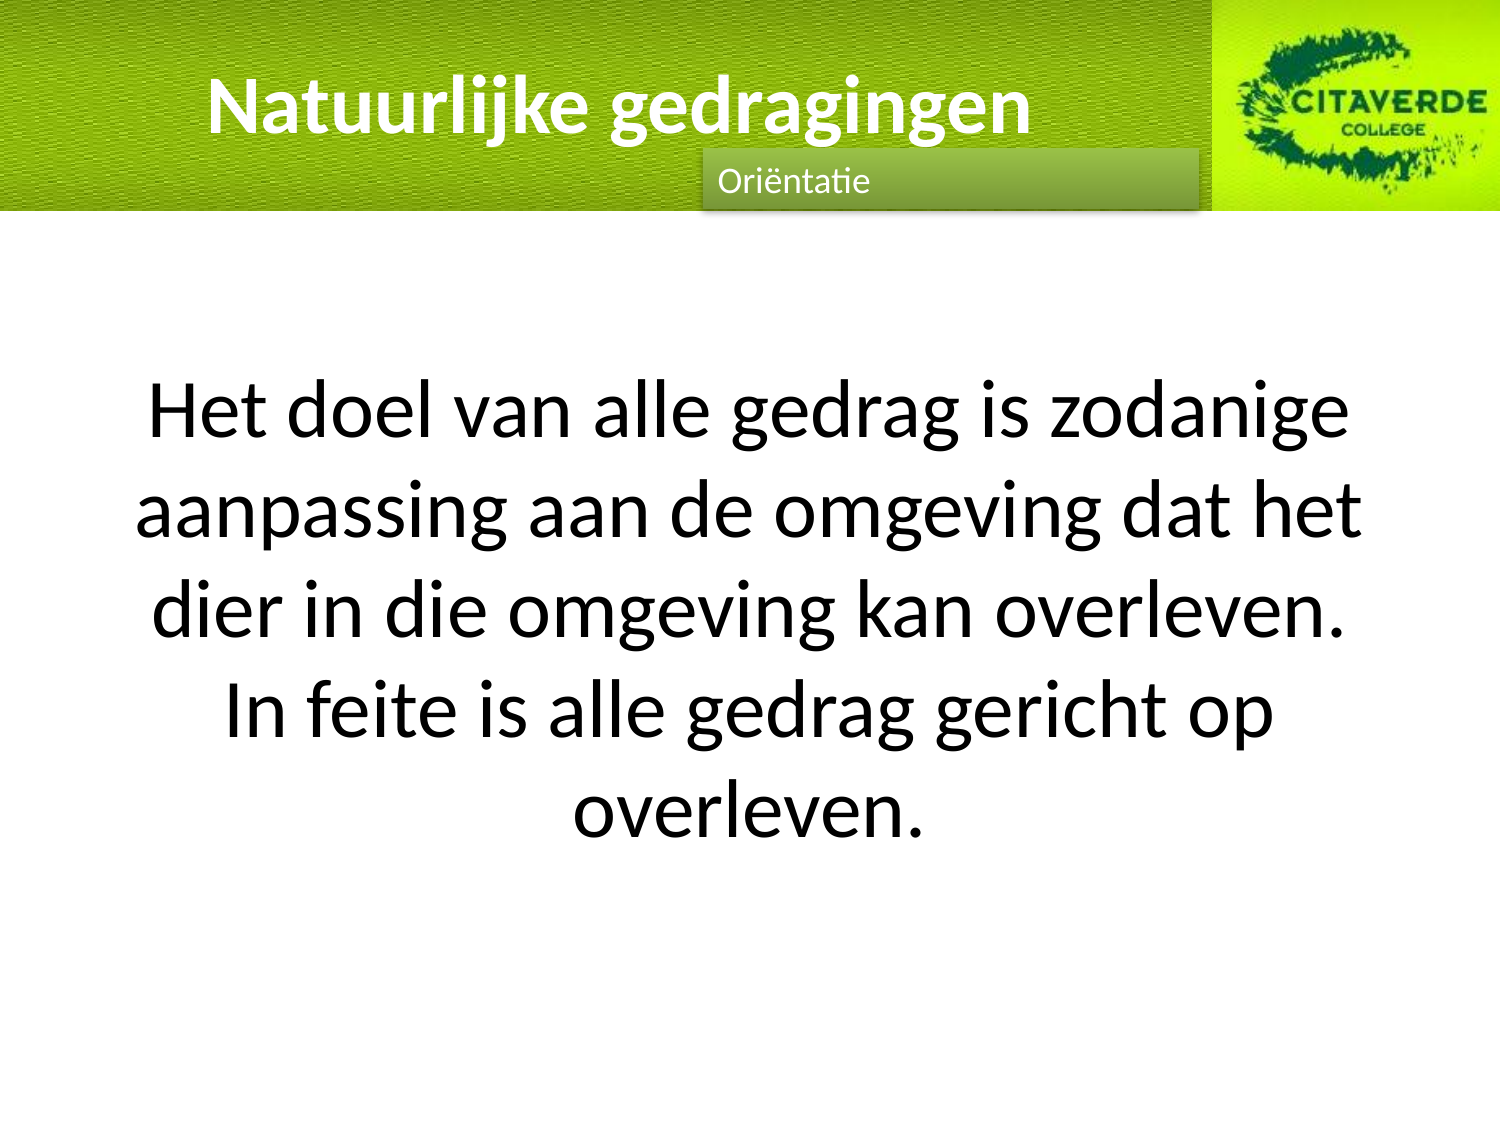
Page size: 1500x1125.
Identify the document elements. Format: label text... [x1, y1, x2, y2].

title Het doel van alle gedrag is zodanige aanpassing aan de omgeving dat het dier in die omgeving kan overleven. In feite is alle gedrag gericht op overleven. [111, 255, 1388, 953]
picture [0, 0, 1500, 212]
